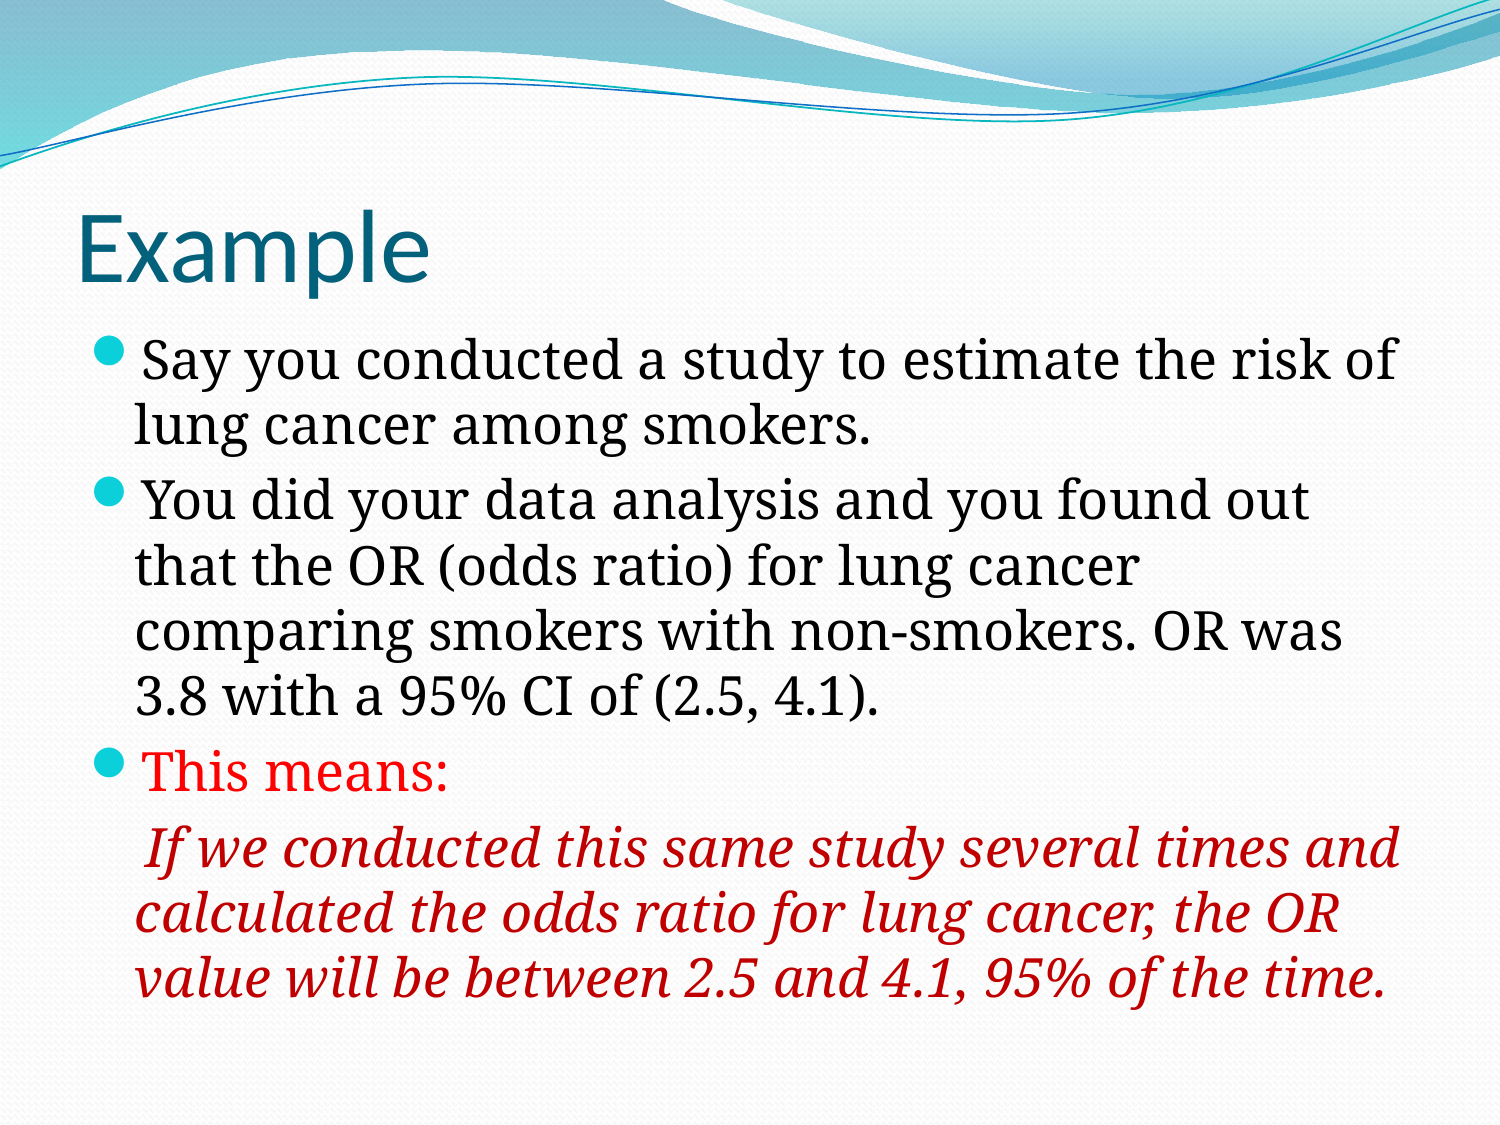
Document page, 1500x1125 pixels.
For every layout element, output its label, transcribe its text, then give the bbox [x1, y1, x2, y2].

title Example [75, 115, 1425, 303]
list Say you conducted a study to estimate the risk of lung cancer among smokers. You did your data analysis and you found out that the OR (odds ratio) for lung cancer comparing smokers with non-smokers. OR was 3.8 with a 95% CI of (2.5, 4.1). This means: If we conducted this same study several times and calculated the odds ratio for lung cancer, the OR value will be between 2.5 and 4.1, 95% of the time. [75, 317, 1425, 1038]
